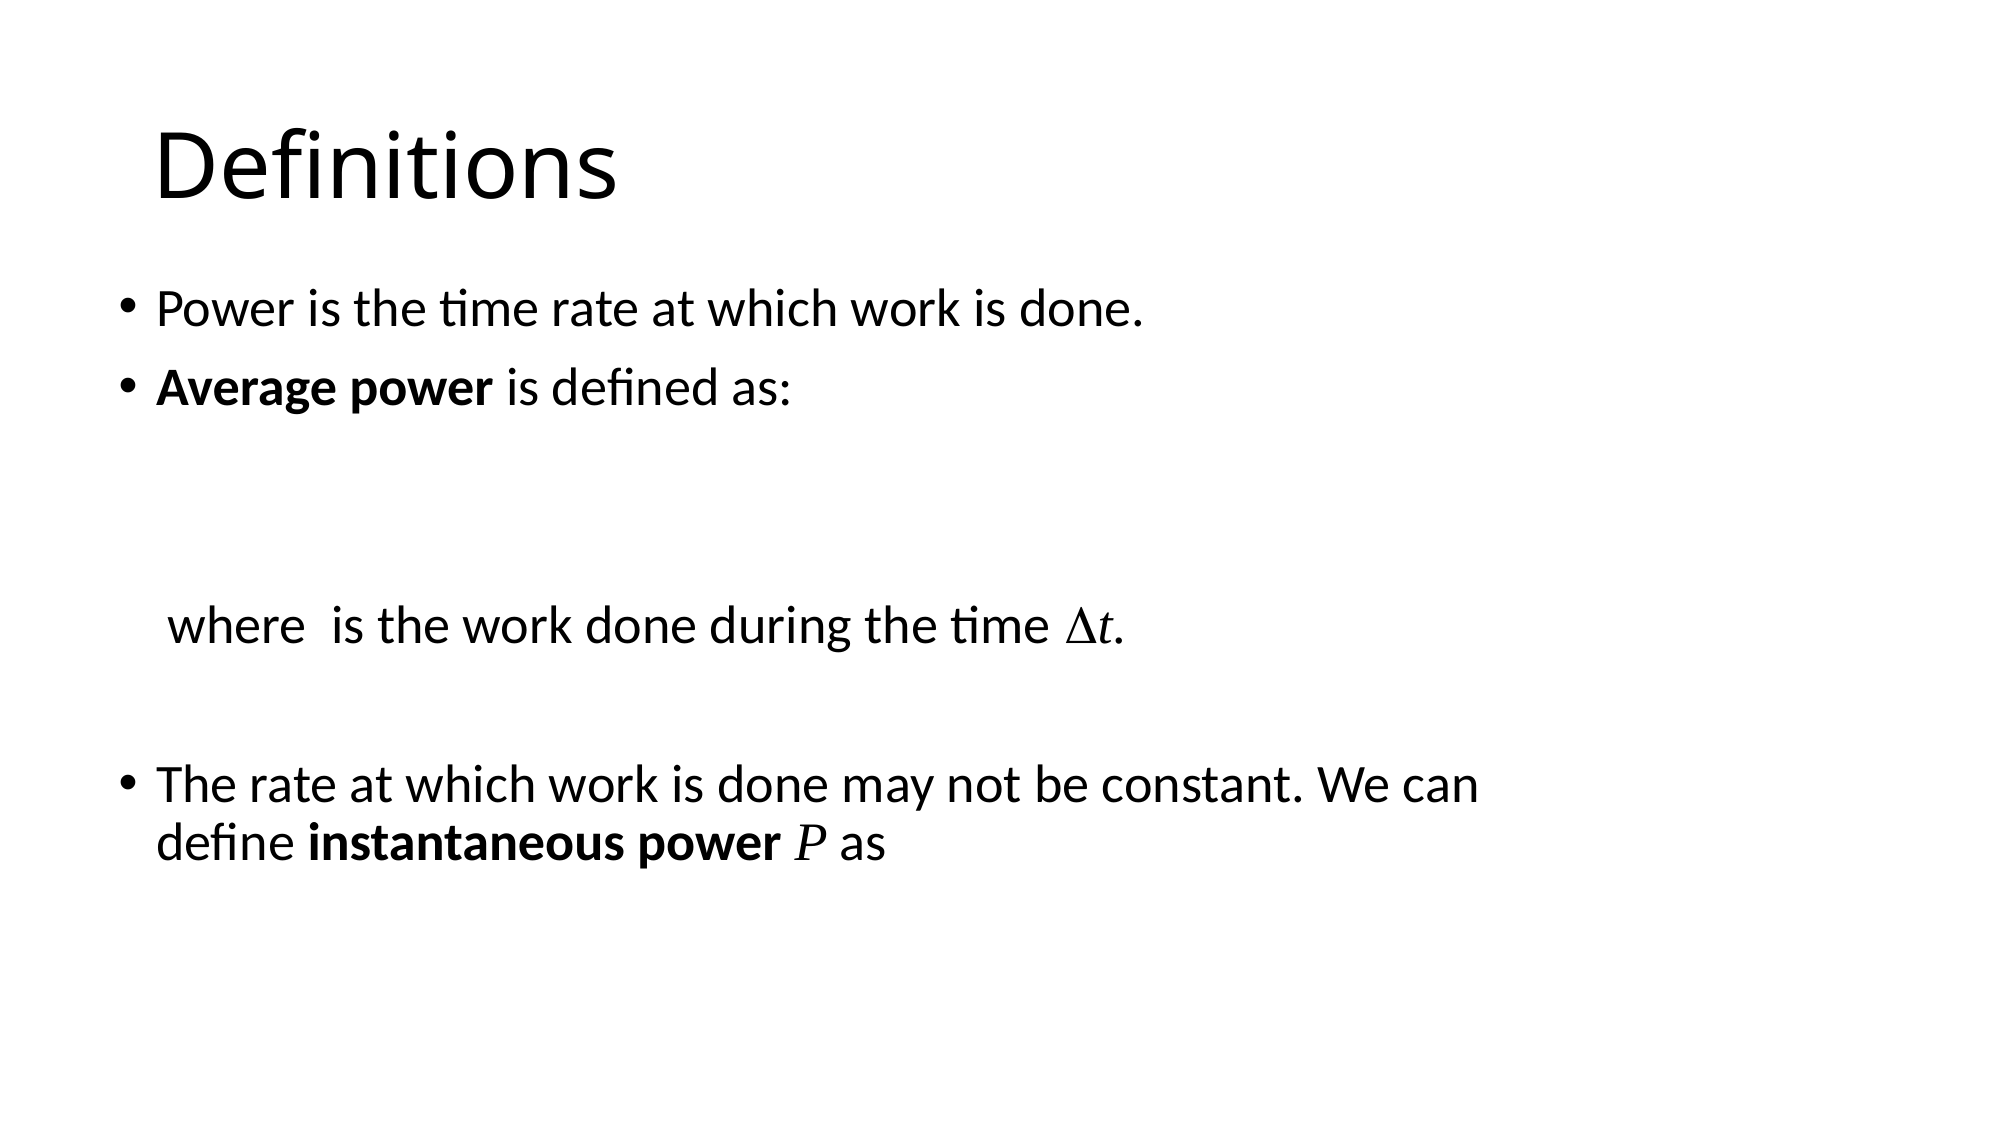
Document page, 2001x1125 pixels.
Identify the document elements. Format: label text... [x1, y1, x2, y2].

title Definitions [137, 59, 1863, 278]
